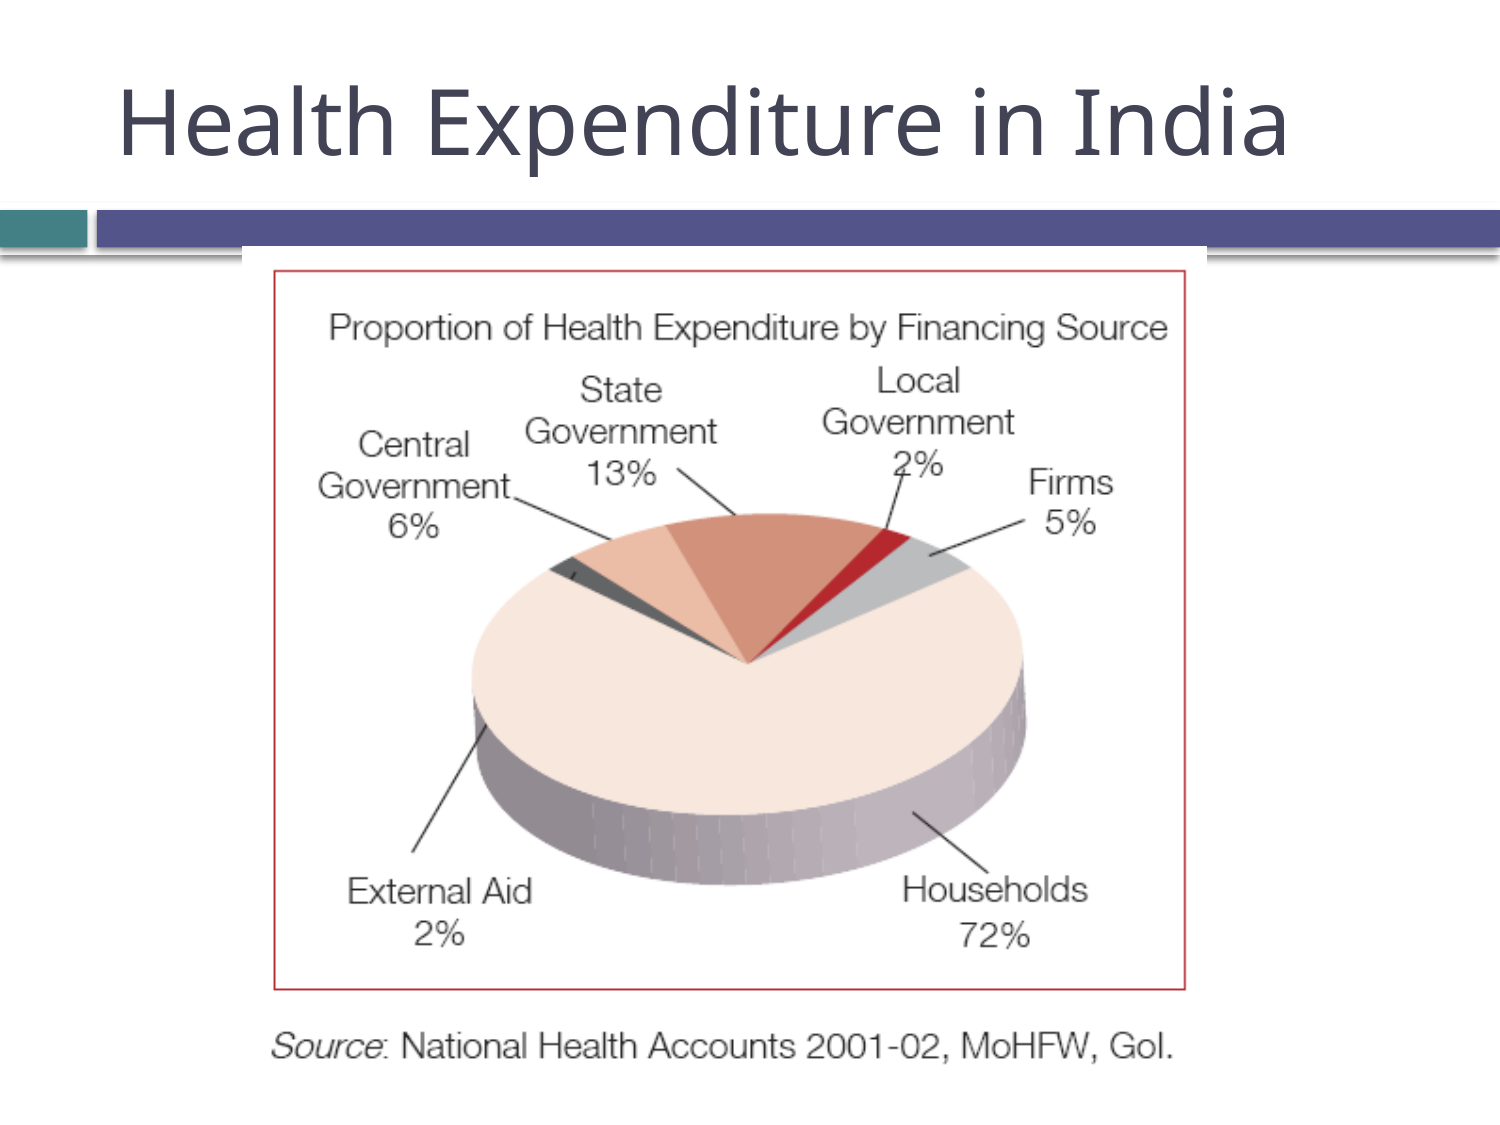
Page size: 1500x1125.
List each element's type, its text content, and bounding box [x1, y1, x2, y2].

title Health Expenditure in India [100, 37, 1438, 200]
picture [241, 245, 1208, 1087]
